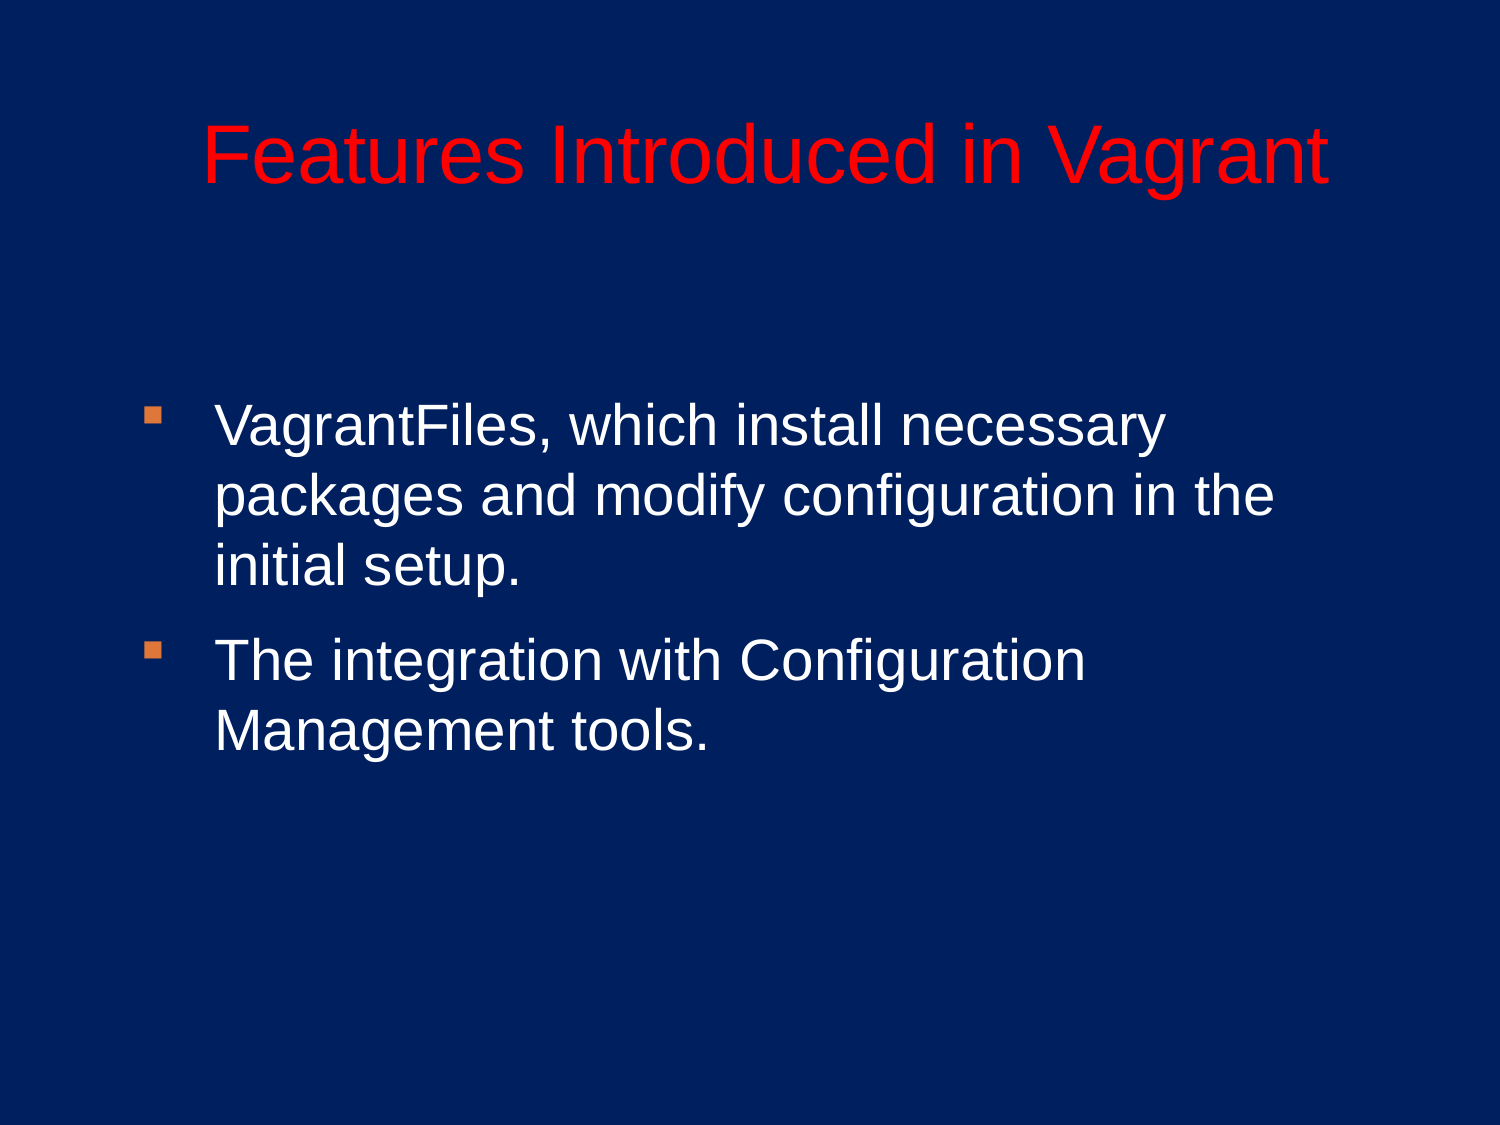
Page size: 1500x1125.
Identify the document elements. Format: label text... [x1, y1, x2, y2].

text_box VagrantFiles, which install necessary packages and modify configuration in the initial setup. The integration with Configuration Management tools. [137, 387, 1326, 763]
title Features Introduced in Vagrant [50, 75, 1462, 288]
